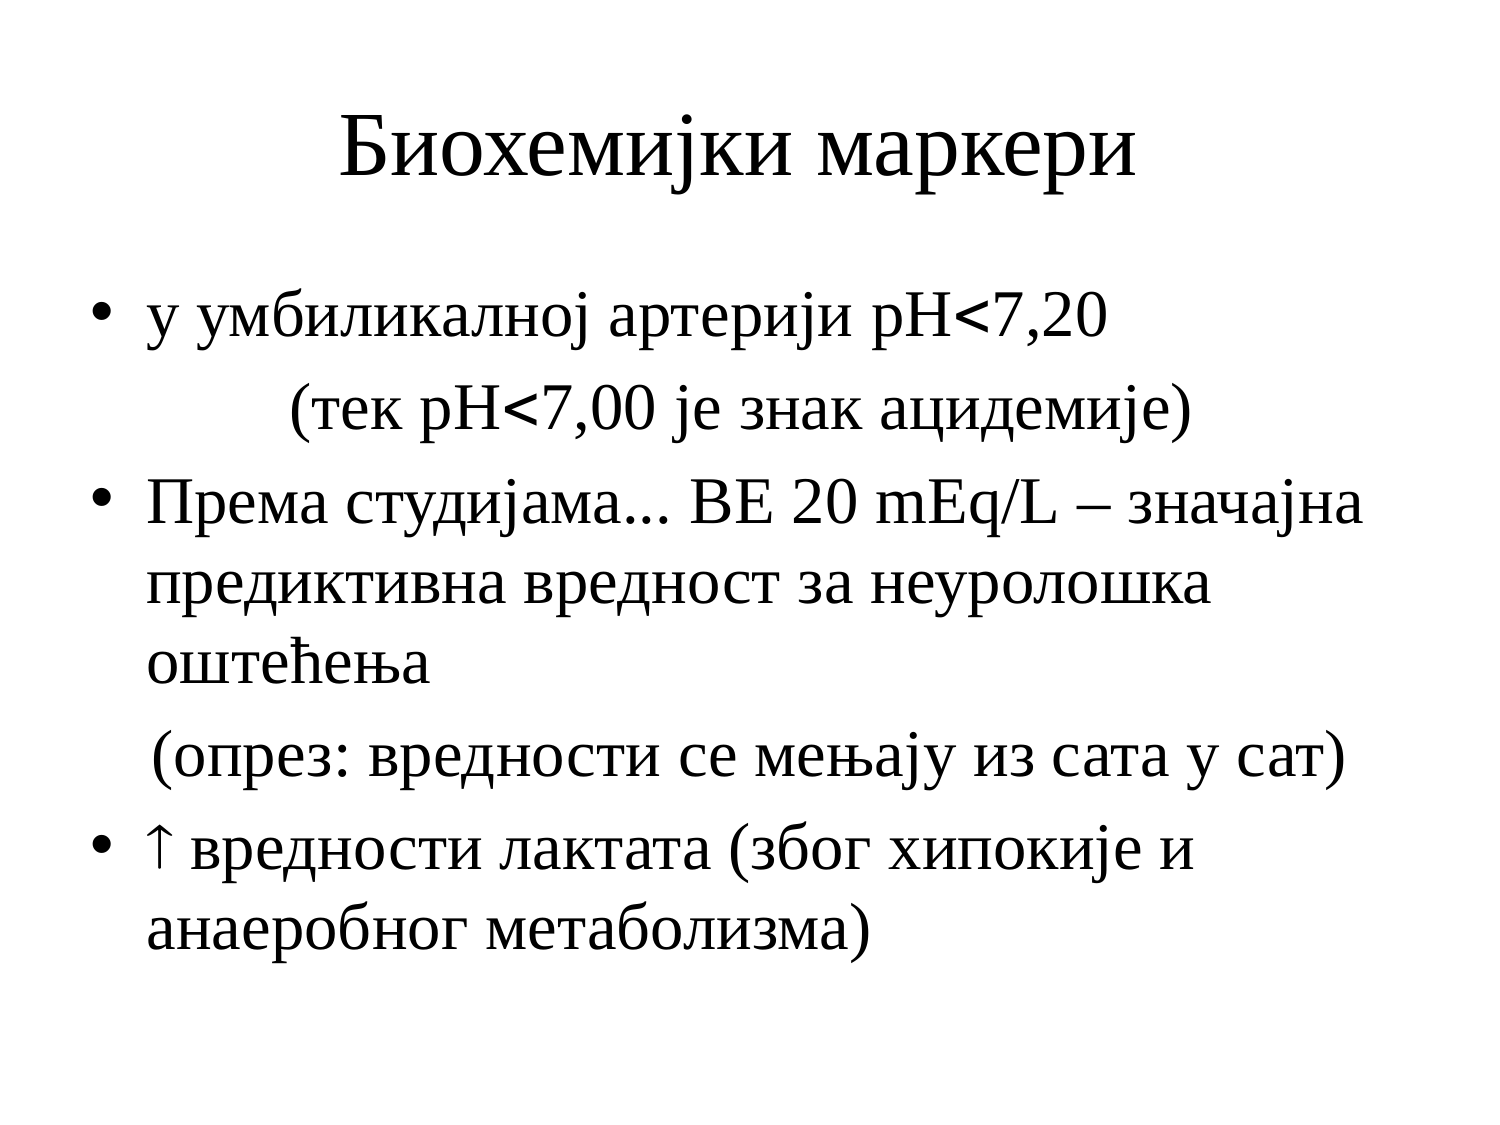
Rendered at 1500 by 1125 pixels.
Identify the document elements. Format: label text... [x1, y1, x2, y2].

list у умбиликалној артерији pH7,20 (тек pH7,00 је знак ацидемије) Према студијама... BE 20 mEq/L – значајна предиктивна вредност за неуролошка оштећења (опрез: вредности се мењају из сата у сат)  вредности лактата (због хипокије и анаеробног метаболизма) [75, 262, 1425, 1005]
title Биохемијки маркери [75, 45, 1425, 233]
